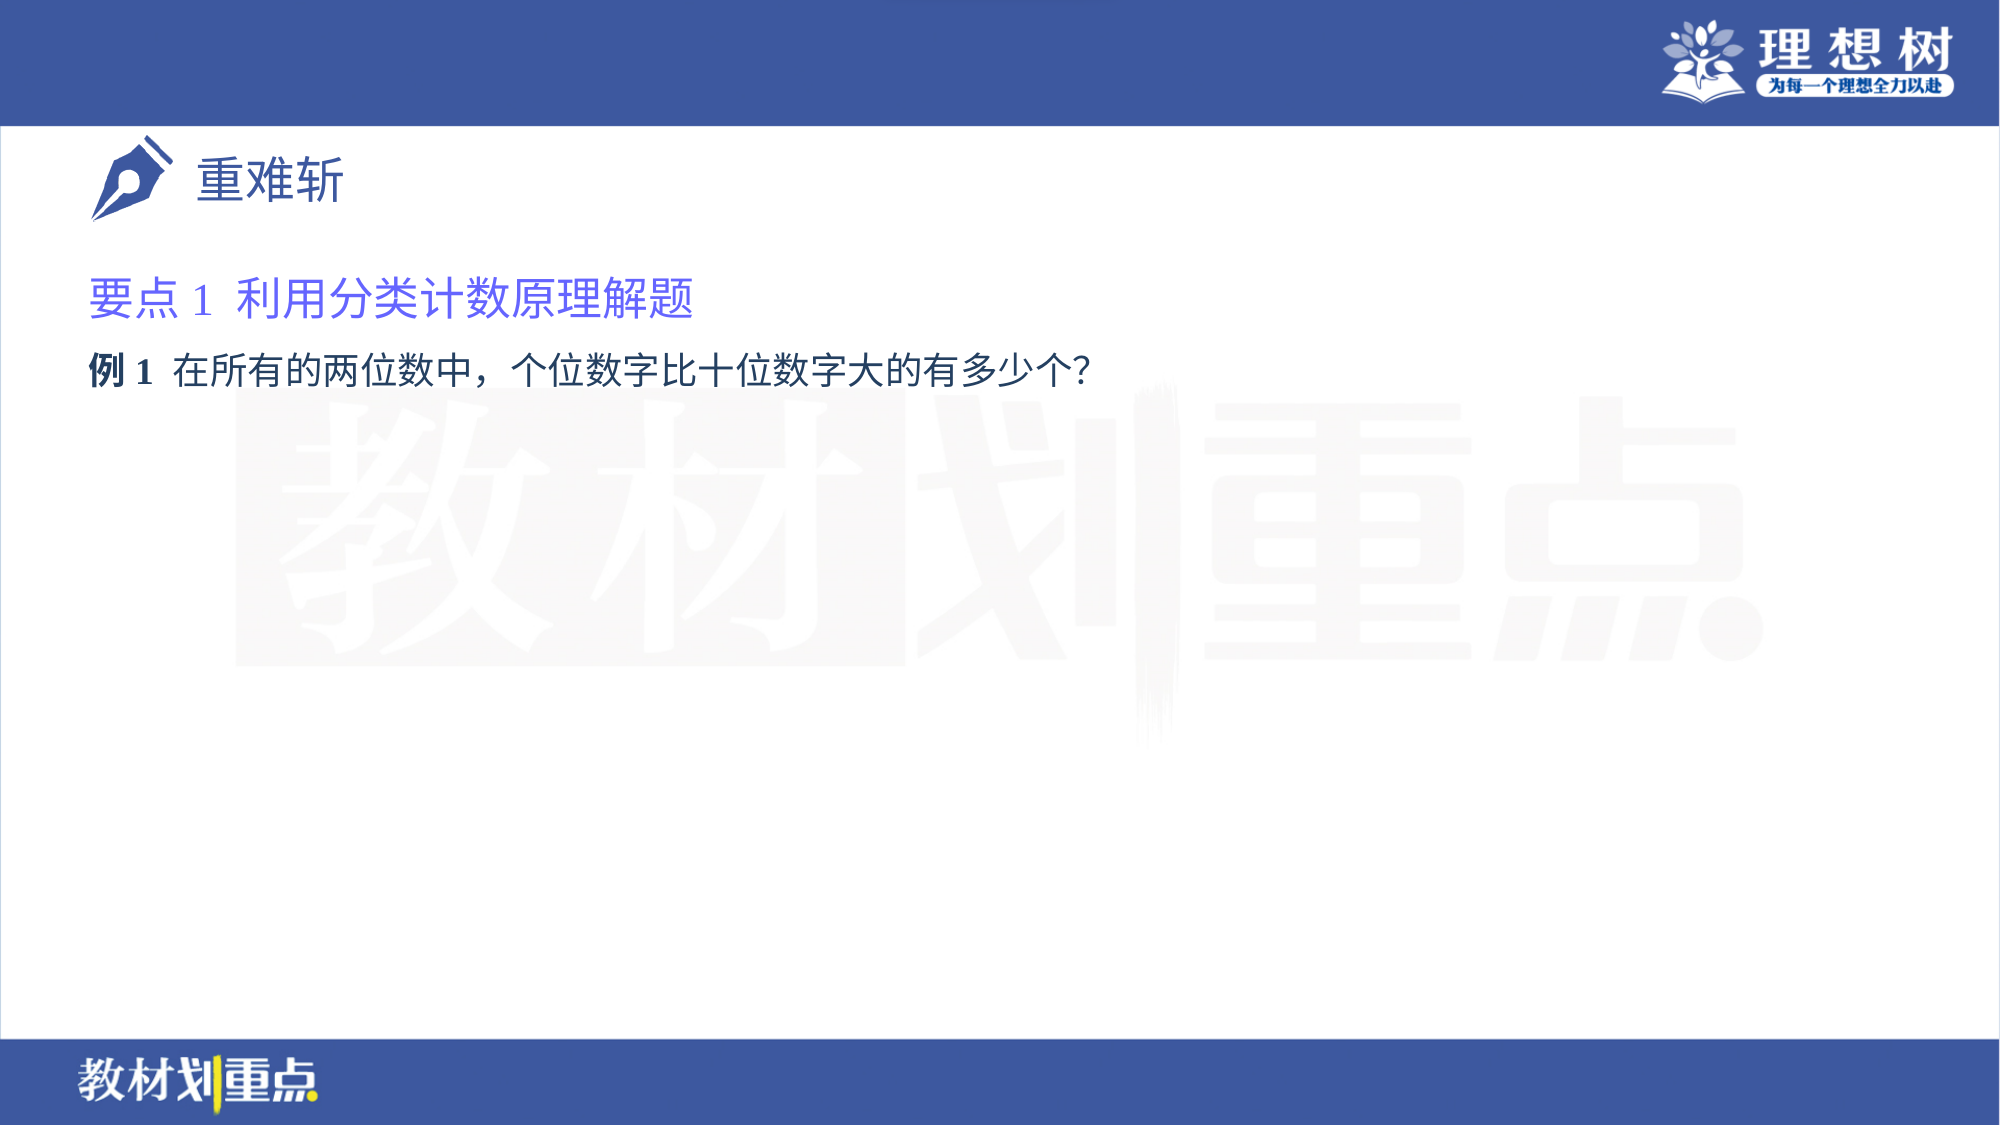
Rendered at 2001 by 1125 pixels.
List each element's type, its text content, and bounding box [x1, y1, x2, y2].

picture [0, 0, 2000, 1125]
text_box 要点1 利用分类计数原理解题 [88, 243, 1911, 325]
text_box 重难斩 [194, 135, 491, 222]
text_box 例1 在所有的两位数中，个位数字比十位数字大的有多少个？ [88, 325, 1911, 385]
